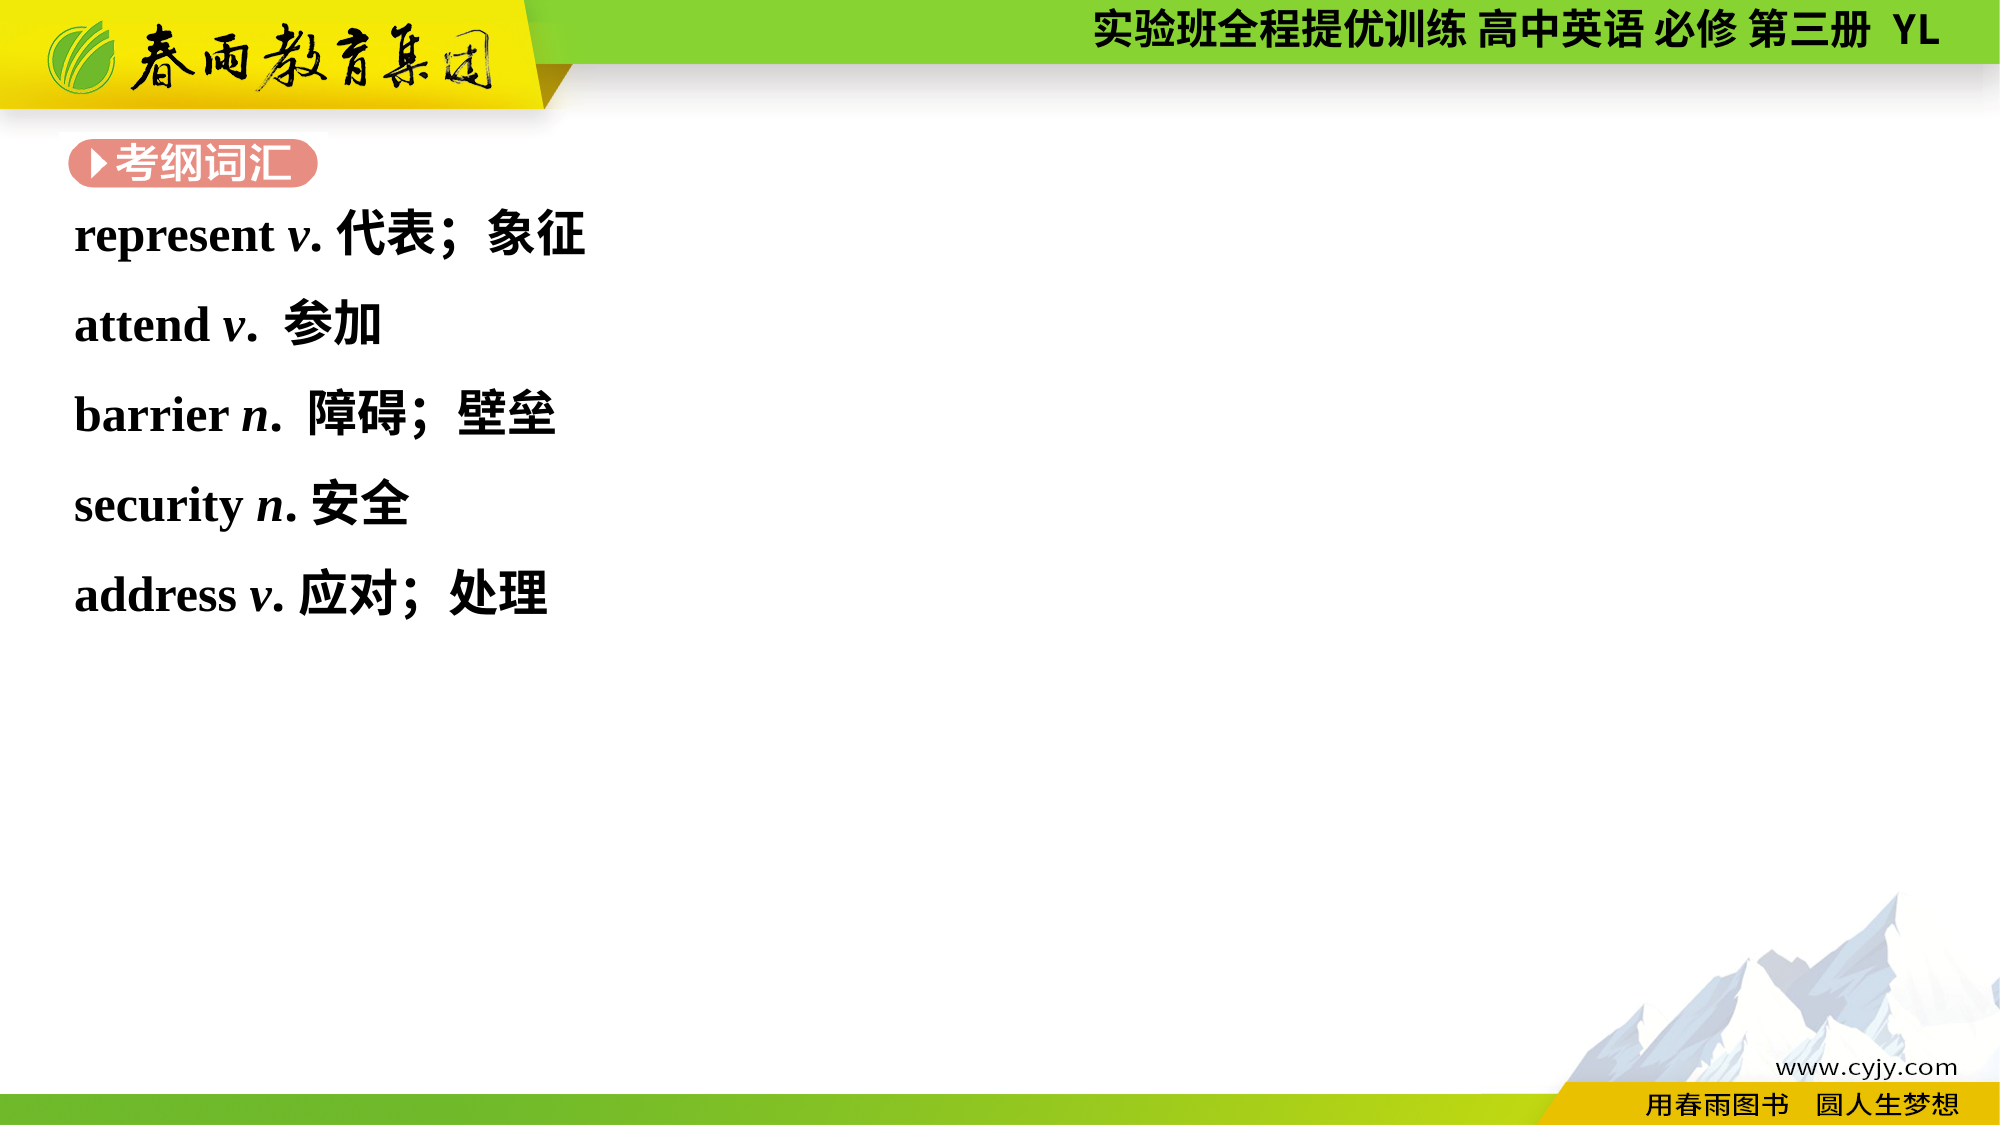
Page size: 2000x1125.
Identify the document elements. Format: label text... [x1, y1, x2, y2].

picture [0, 0, 2000, 1125]
list represent v.代表；象征 attend v. 参加 barrier n. 障碍；壁垒 security n.安全 address v.应对；处理 [59, 163, 1944, 634]
